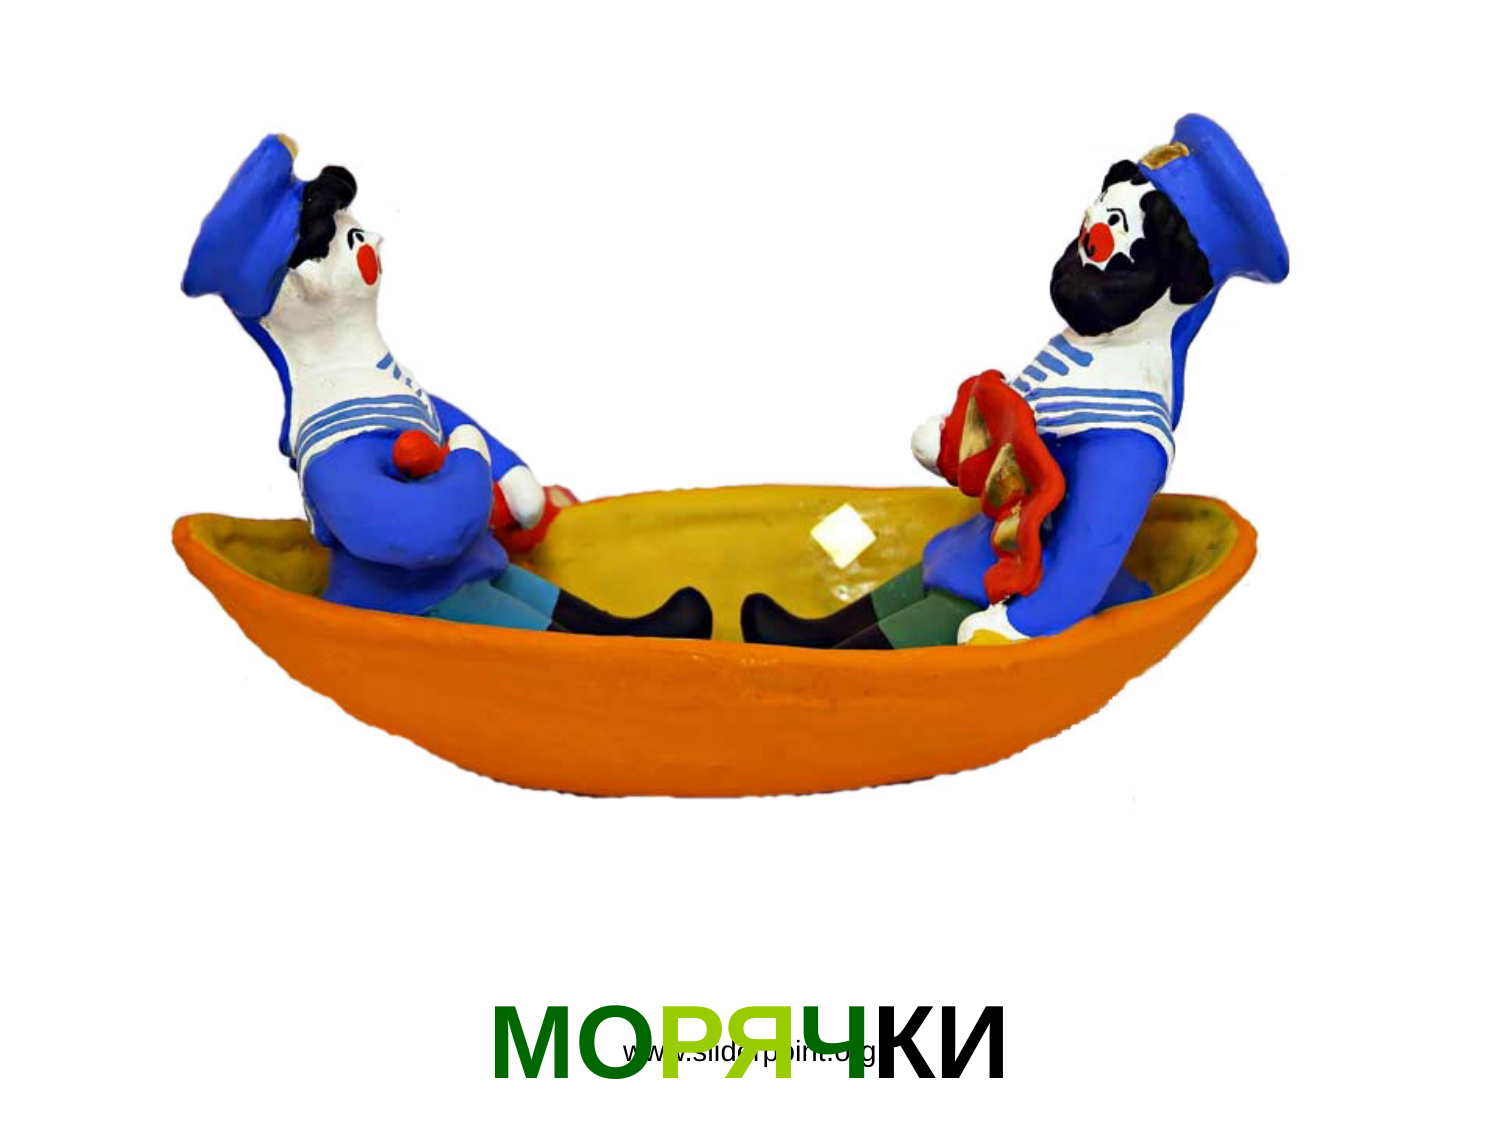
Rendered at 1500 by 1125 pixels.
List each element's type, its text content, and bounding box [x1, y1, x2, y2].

picture [162, 87, 1338, 837]
text_box МОРЯЧКИ [0, 948, 1500, 1124]
footer www.sliderpoint.org [512, 1024, 988, 1103]
